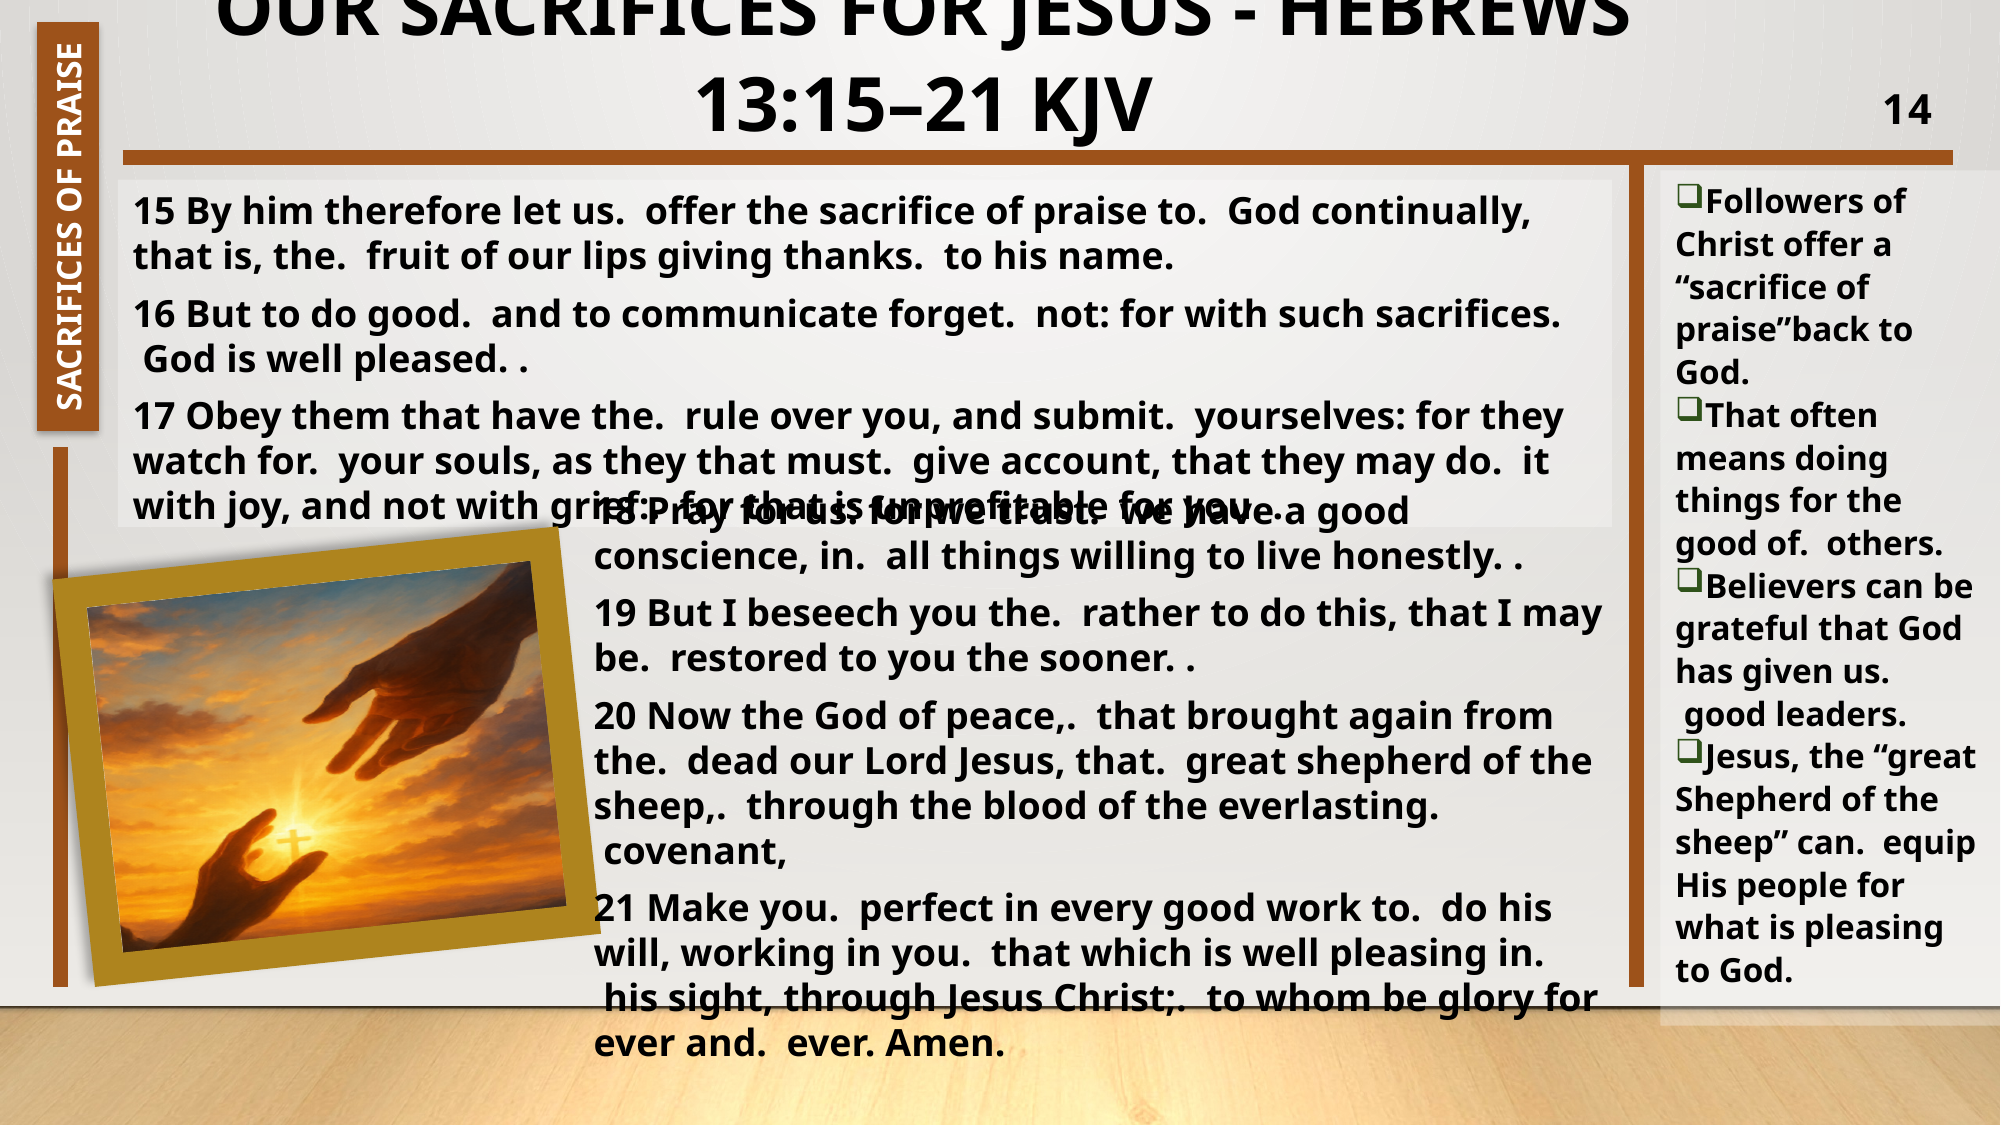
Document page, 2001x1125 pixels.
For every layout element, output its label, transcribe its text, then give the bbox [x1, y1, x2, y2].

picture [0, 1006, 2000, 1125]
text_box 14 [1867, 75, 2000, 201]
text_box 15 By him therefore let us. offer the sacrifice of praise to. God continually, that is, the. fruit of our lips giving thanks. to his name. 16 But to do good. and to communicate forget. not: for with such sacrifices. God is well pleased. . 17 Obey them that have the. rule over you, and submit. yourselves: for they watch for. your souls, as they that must. give account, that they may do. it with joy, and not with grief:. for that is unprofitable for you. . [117, 179, 1612, 527]
text_box Followers of Christ offer a “sacrifice of praise”back to God. That often means doing things for the good of. others. Believers can be grateful that God has given us. good leaders. Jesus, the “great Shepherd of the sheep” can. equip His people for what is pleasing to God. [1660, 170, 2000, 1026]
title Our Sacrifices for Jesus - Hebrews 13:15–21 KJV [161, 46, 1687, 150]
text_box 18 Pray for us: for we trust. we have a good conscience, in. all things willing to live honestly. . 19 But I beseech you the. rather to do this, that I may be. restored to you the sooner. . 20 Now the God of peace,. that brought again from the. dead our Lord Jesus, that. great shepherd of the sheep,. through the blood of the everlasting. covenant, 21 Make you. perfect in every good work to. do his will, working in you. that which is well pleasing in. his sight, through Jesus Christ;. to whom be glory for ever and. ever. Amen. [578, 479, 1625, 1072]
text_box Sacrifices of Praise [37, 22, 99, 431]
picture [87, 561, 566, 952]
